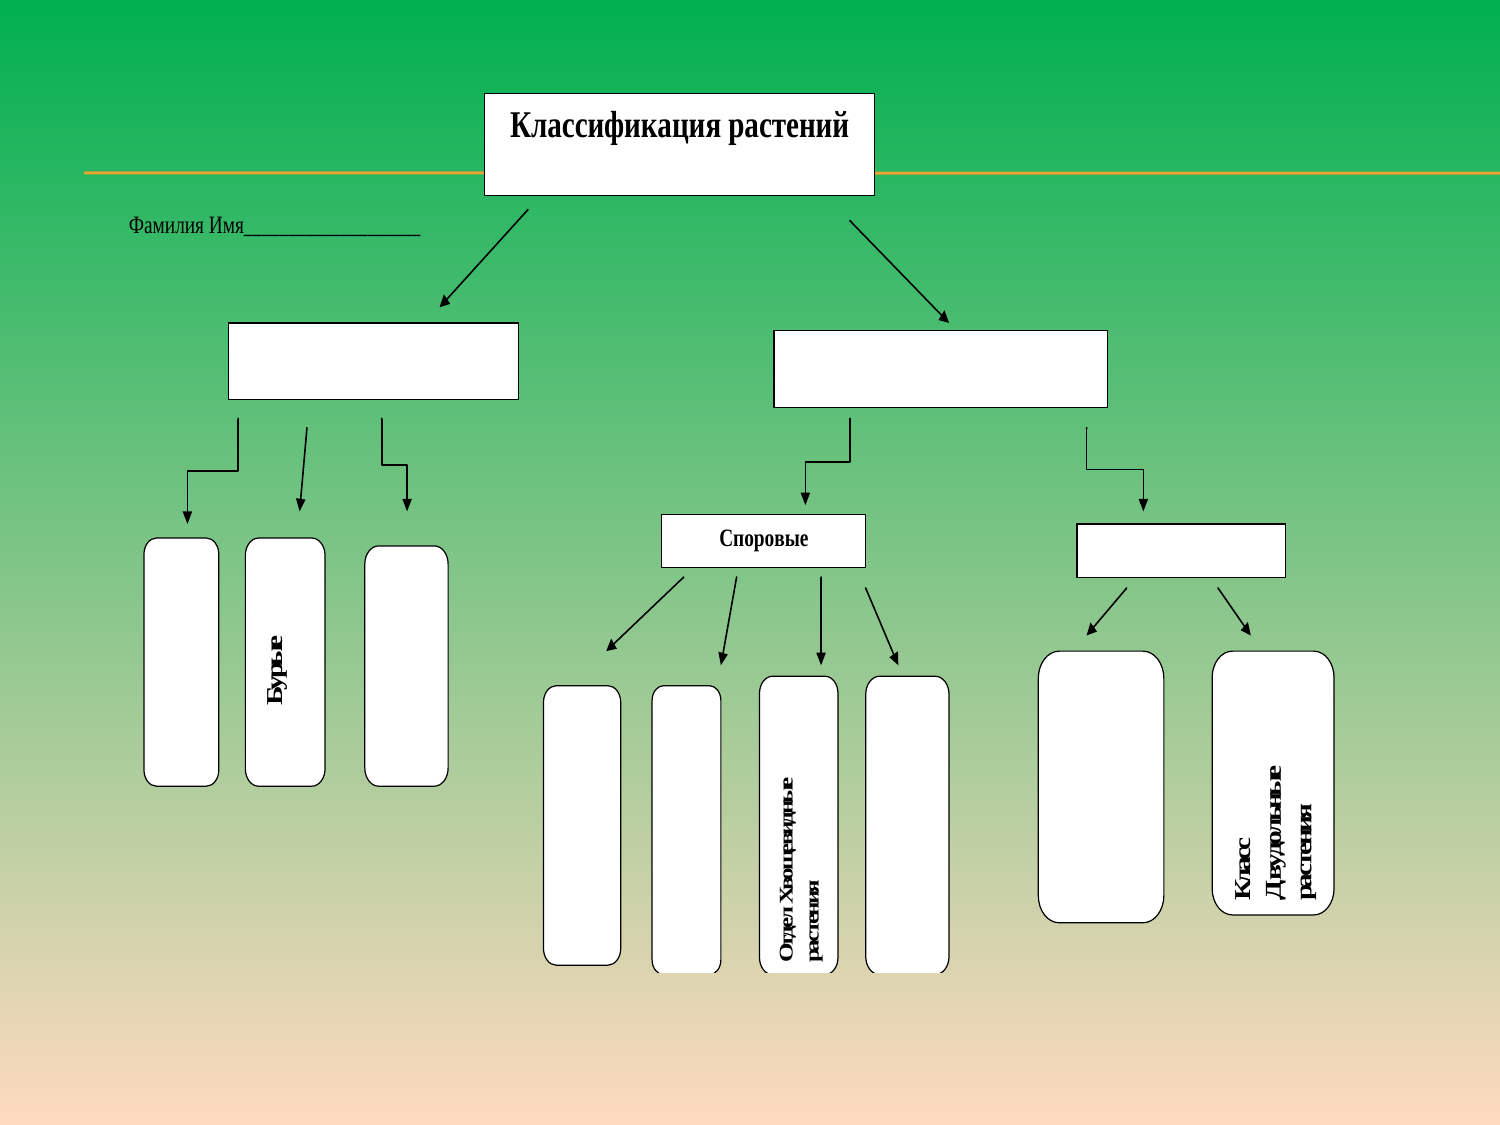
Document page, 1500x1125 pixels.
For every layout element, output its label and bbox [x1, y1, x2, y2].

text_box [128, 93, 1337, 973]
